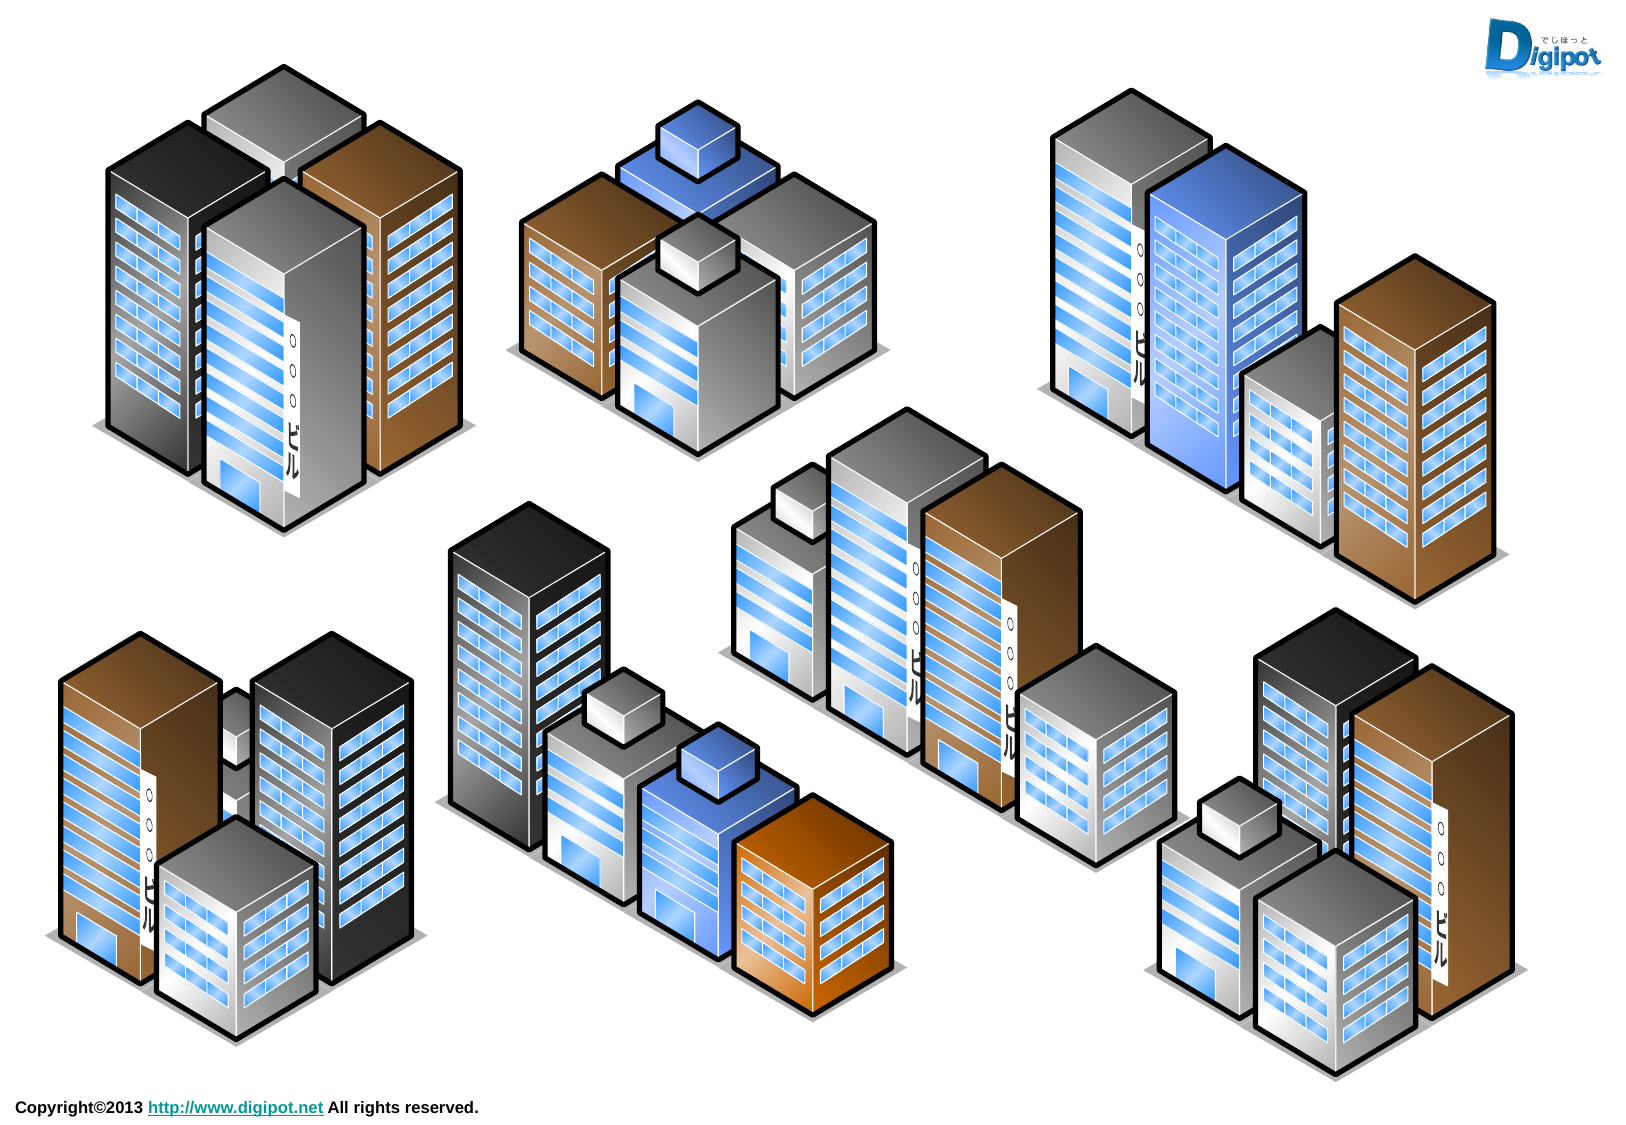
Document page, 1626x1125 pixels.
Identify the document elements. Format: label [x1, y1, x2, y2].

text_box [91, 65, 477, 538]
text_box [1142, 609, 1529, 1083]
text_box [44, 632, 428, 1048]
picture [1485, 18, 1602, 82]
text_box [1036, 89, 1511, 610]
text_box [504, 101, 892, 463]
text_box [717, 408, 1192, 874]
text_box [434, 502, 908, 1023]
